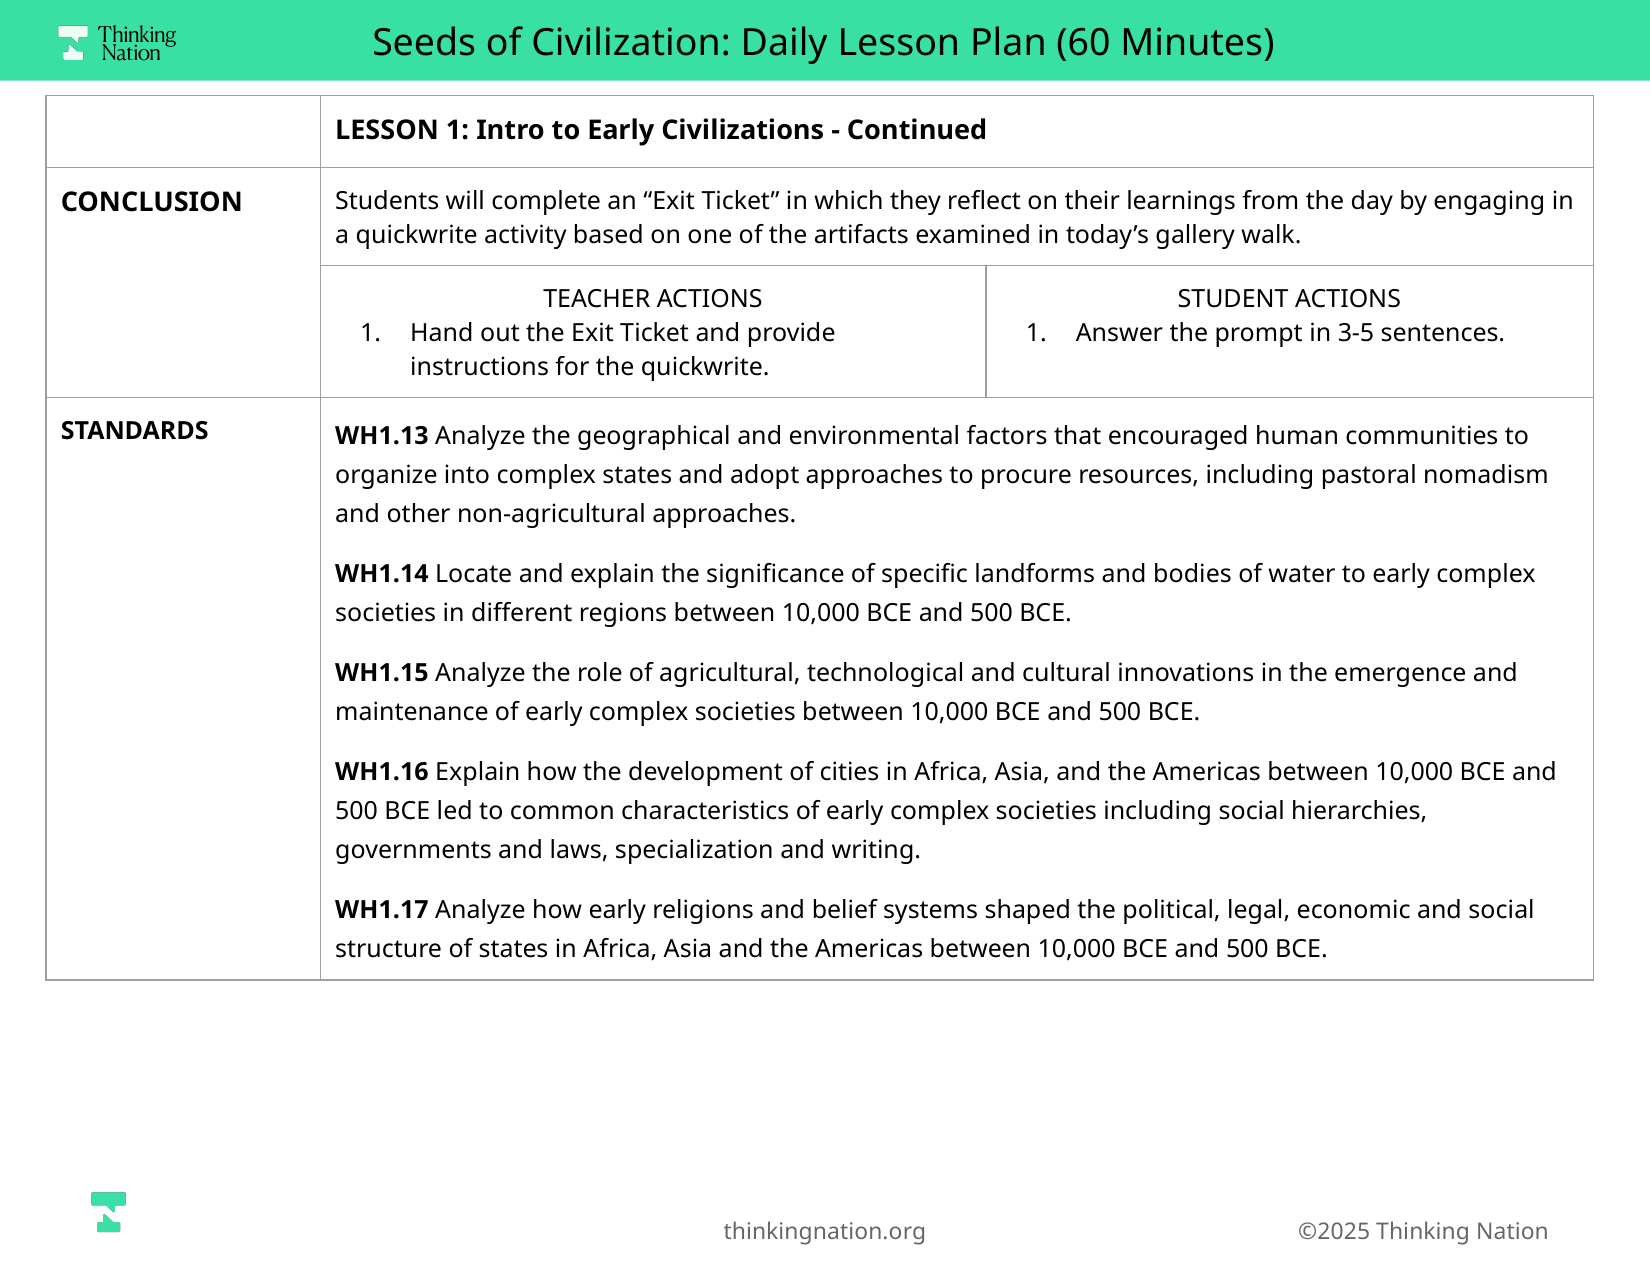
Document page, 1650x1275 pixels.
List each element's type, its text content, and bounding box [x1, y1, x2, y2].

text_box Seeds of Civilization: Daily Lesson Plan (60 Minutes) [0, 0, 1650, 81]
table_cell TEACHER ACTIONS Hand out the Exit Ticket and provide instructions for the quickwrite. [321, 266, 985, 397]
table_cell WH1.13 Analyze the geographical and environmental factors that encouraged human communities to organize into complex states and adopt approaches to procure resources, including pastoral nomadism and other non-agricultural approaches. WH1.14 Locate and explain the significance of specific landforms and bodies of water to early complex societies in different regions between 10,000 BCE and 500 BCE. WH1.15 Analyze the role of agricultural, technological and cultural innovations in the emergence and maintenance of early complex societies between 10,000 BCE and 500 BCE. WH1.16 Explain how the development of cities in Africa, Asia, and the Americas between 10,000 BCE and 500 BCE led to common characteristics of early complex societies including social hierarchies, governments and laws, specialization and writing. WH1.17 Analyze how early religions and belief systems shaped the political, legal, economic and social structure of states in Africa, Asia and the Americas between 10,000 BCE and 500 BCE. [321, 398, 1593, 979]
table_header LESSON 1: Intro to Early Civilizations - Continued [321, 96, 1593, 167]
picture [45, 14, 180, 85]
picture [80, 1184, 136, 1240]
table_header [47, 96, 320, 167]
text_box thinkingnation.org [629, 1200, 1021, 1240]
text_box ©2025 Thinking Nation [1174, 1200, 1566, 1240]
table_cell CONCLUSION [47, 168, 320, 397]
table_cell STUDENT ACTIONS Answer the prompt in 3-5 sentences. [987, 266, 1593, 397]
table_cell Students will complete an “Exit Ticket” in which they reflect on their learnings from the day by engaging in a quickwrite activity based on one of the artifacts examined in today’s gallery walk. [321, 168, 1593, 265]
table_cell STANDARDS [47, 398, 320, 979]
